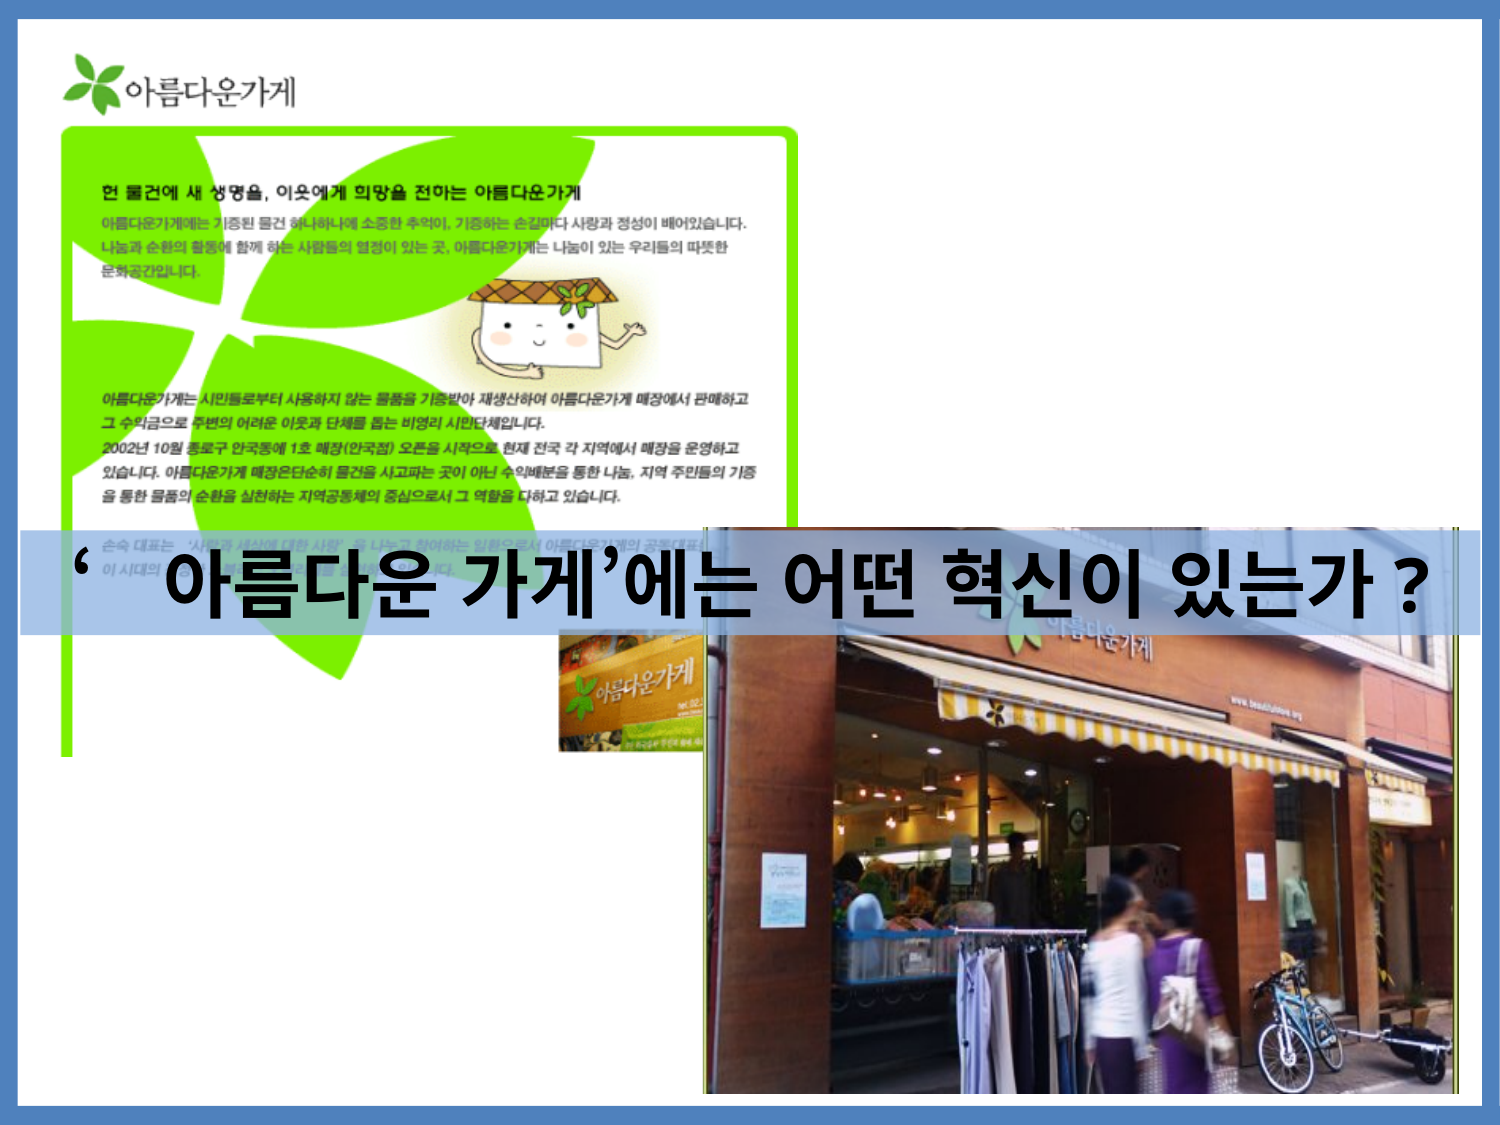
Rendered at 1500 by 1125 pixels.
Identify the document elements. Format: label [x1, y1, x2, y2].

text_box [0, 0, 1500, 1125]
